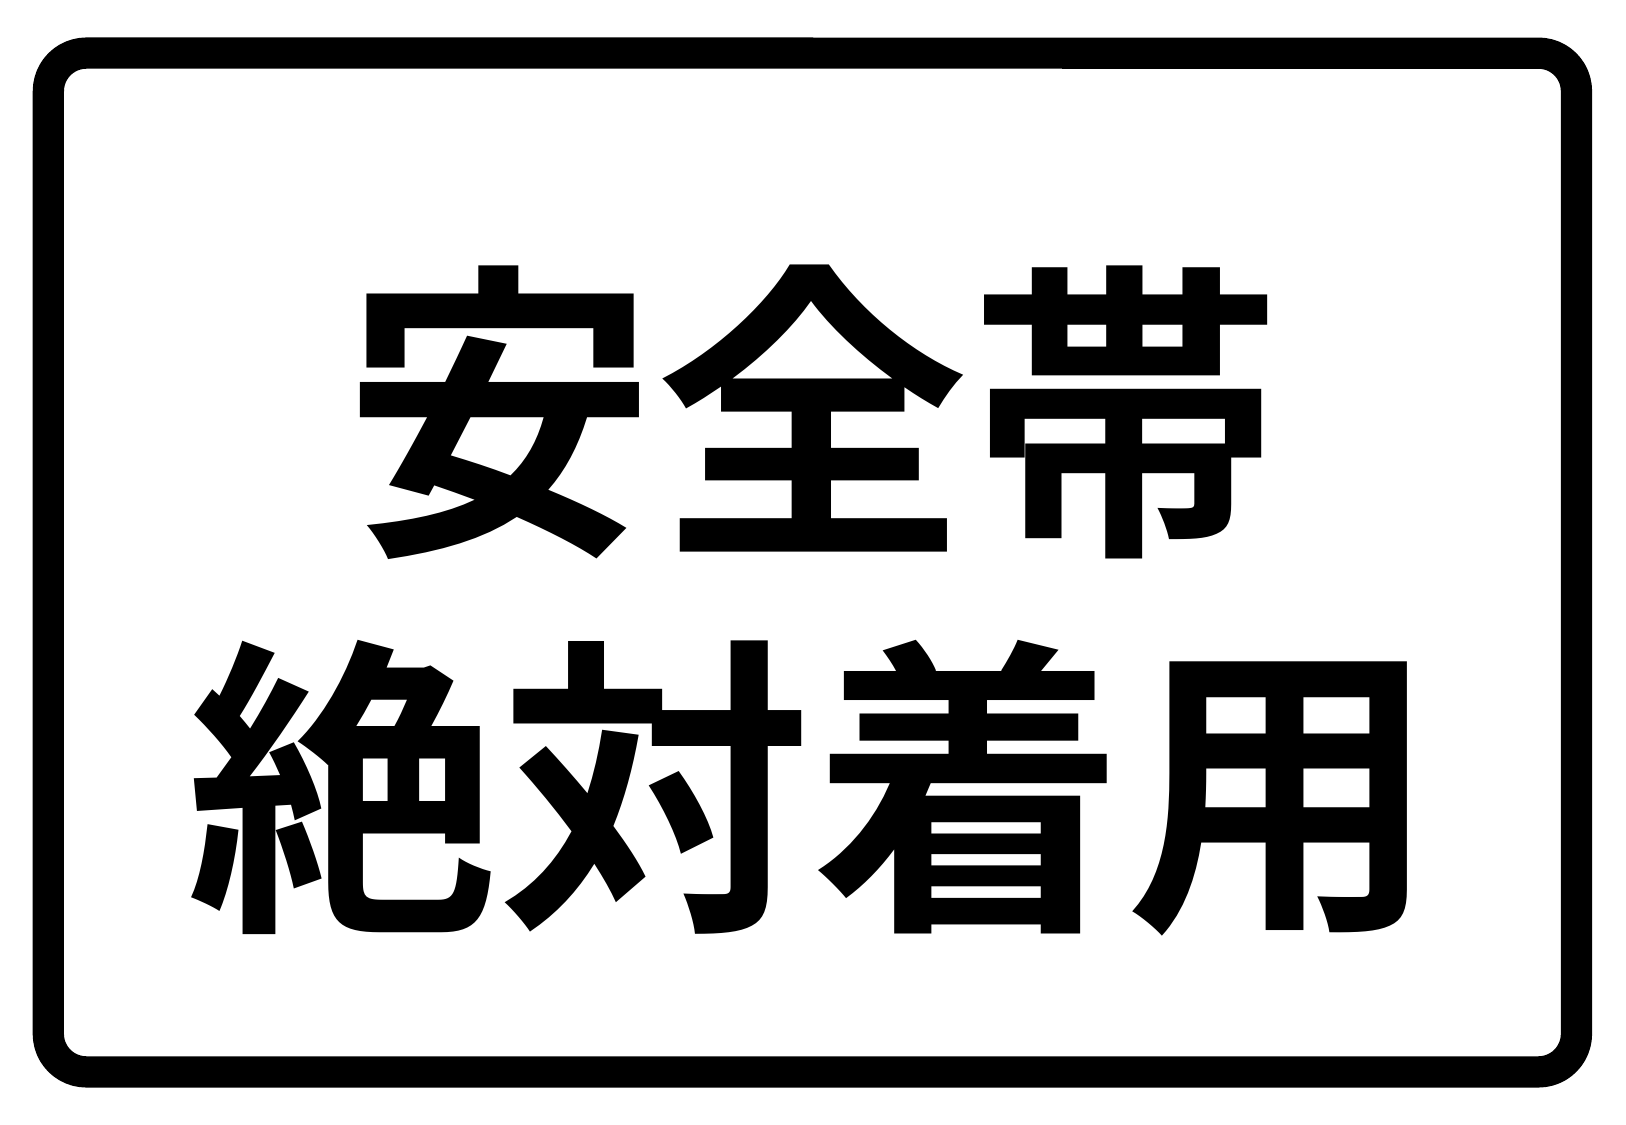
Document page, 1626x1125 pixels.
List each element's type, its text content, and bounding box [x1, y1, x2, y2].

text_box [46, 50, 1579, 211]
text_box [46, 976, 1579, 1075]
text_box 安全帯 絶対着用 [0, 211, 1625, 976]
